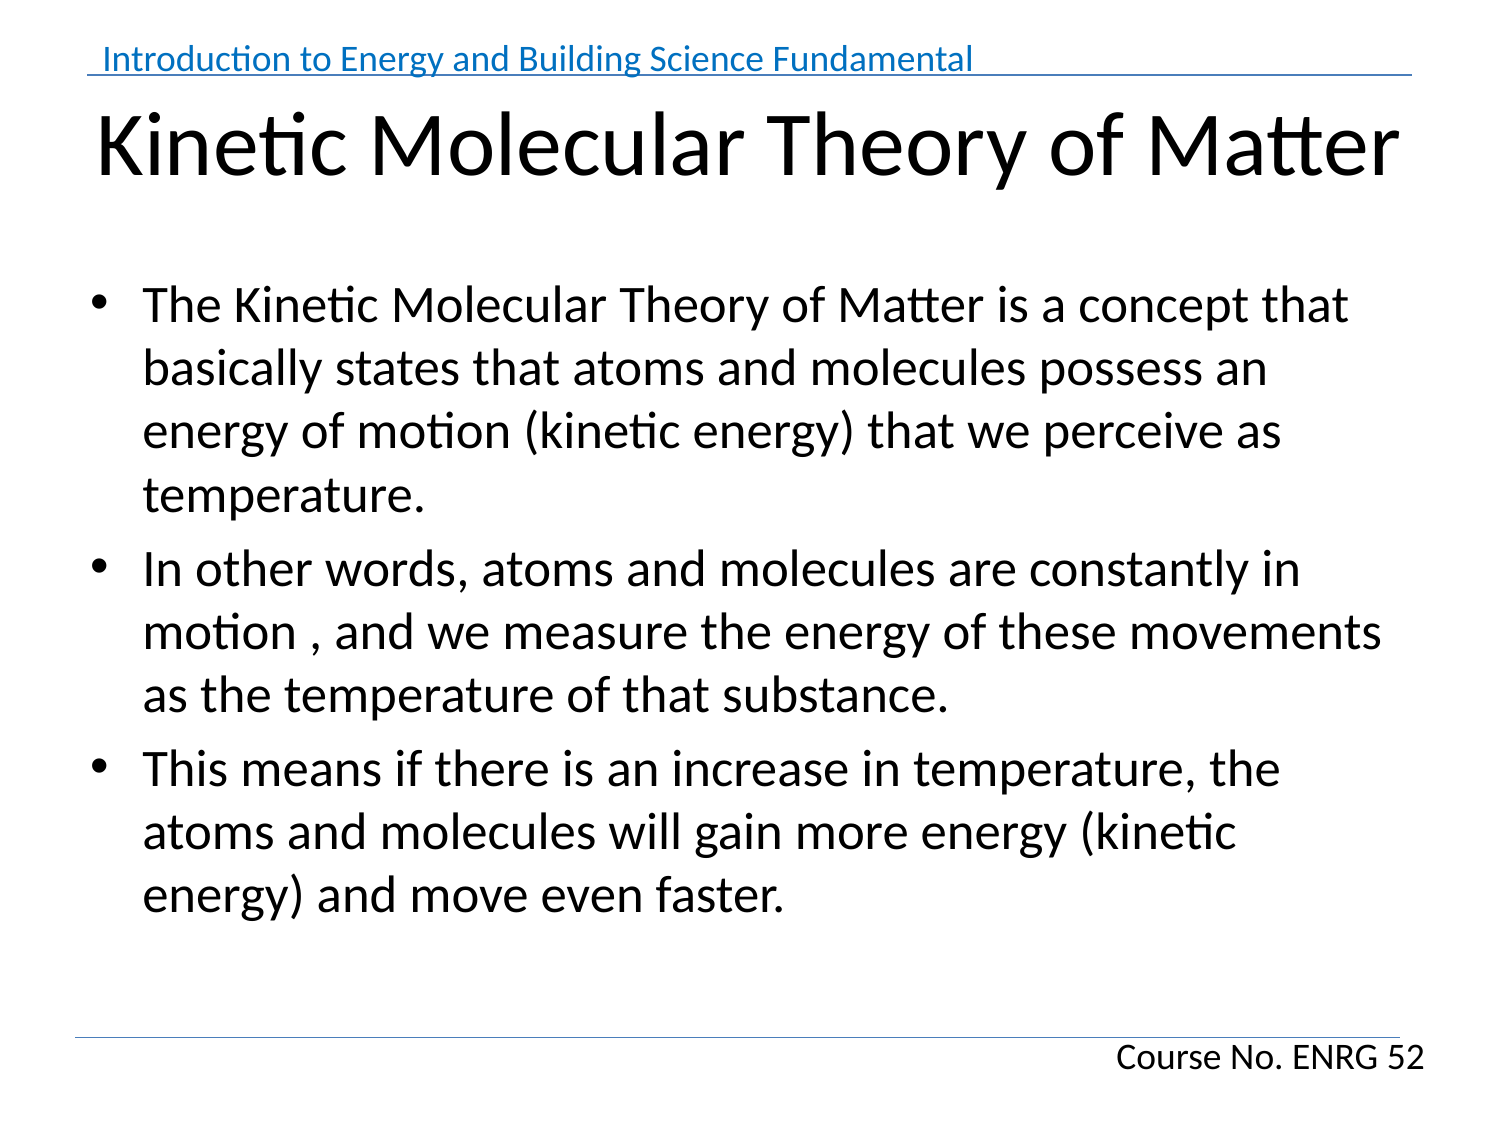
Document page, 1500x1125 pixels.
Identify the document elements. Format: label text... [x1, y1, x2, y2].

list The Kinetic Molecular Theory of Matter is a concept that basically states that atoms and molecules possess an energy of motion (kinetic energy) that we perceive as temperature. In other words, atoms and molecules are constantly in motion , and we measure the energy of these movements as the temperature of that substance. This means if there is an increase in temperature, the atoms and molecules will gain more energy (kinetic energy) and move even faster. [75, 262, 1425, 1005]
title Kinetic Molecular Theory of Matter [75, 45, 1425, 233]
